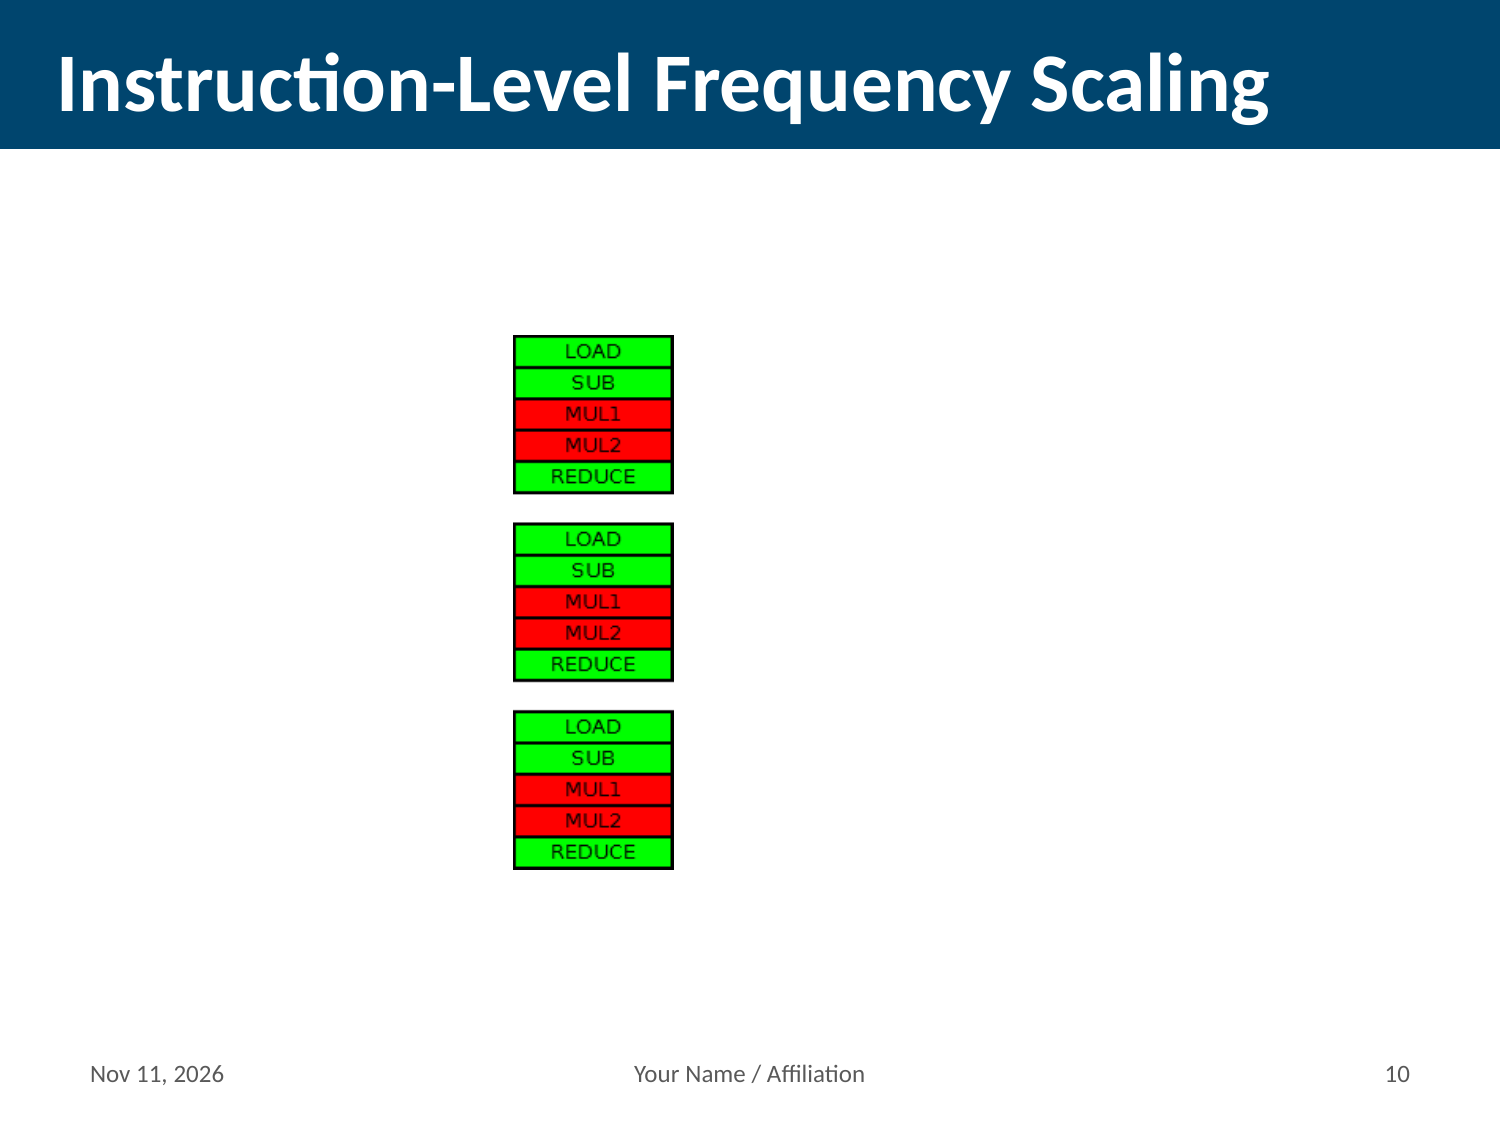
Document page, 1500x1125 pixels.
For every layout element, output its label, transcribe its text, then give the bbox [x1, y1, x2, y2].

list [513, 334, 674, 870]
footer Your Name / Affiliation [277, 1042, 1223, 1103]
slide_number 9 [1246, 1042, 1425, 1103]
slide_number 11-Mar-15 [75, 1042, 254, 1103]
title Instruction-Level Frequency Scaling [41, 15, 1459, 142]
